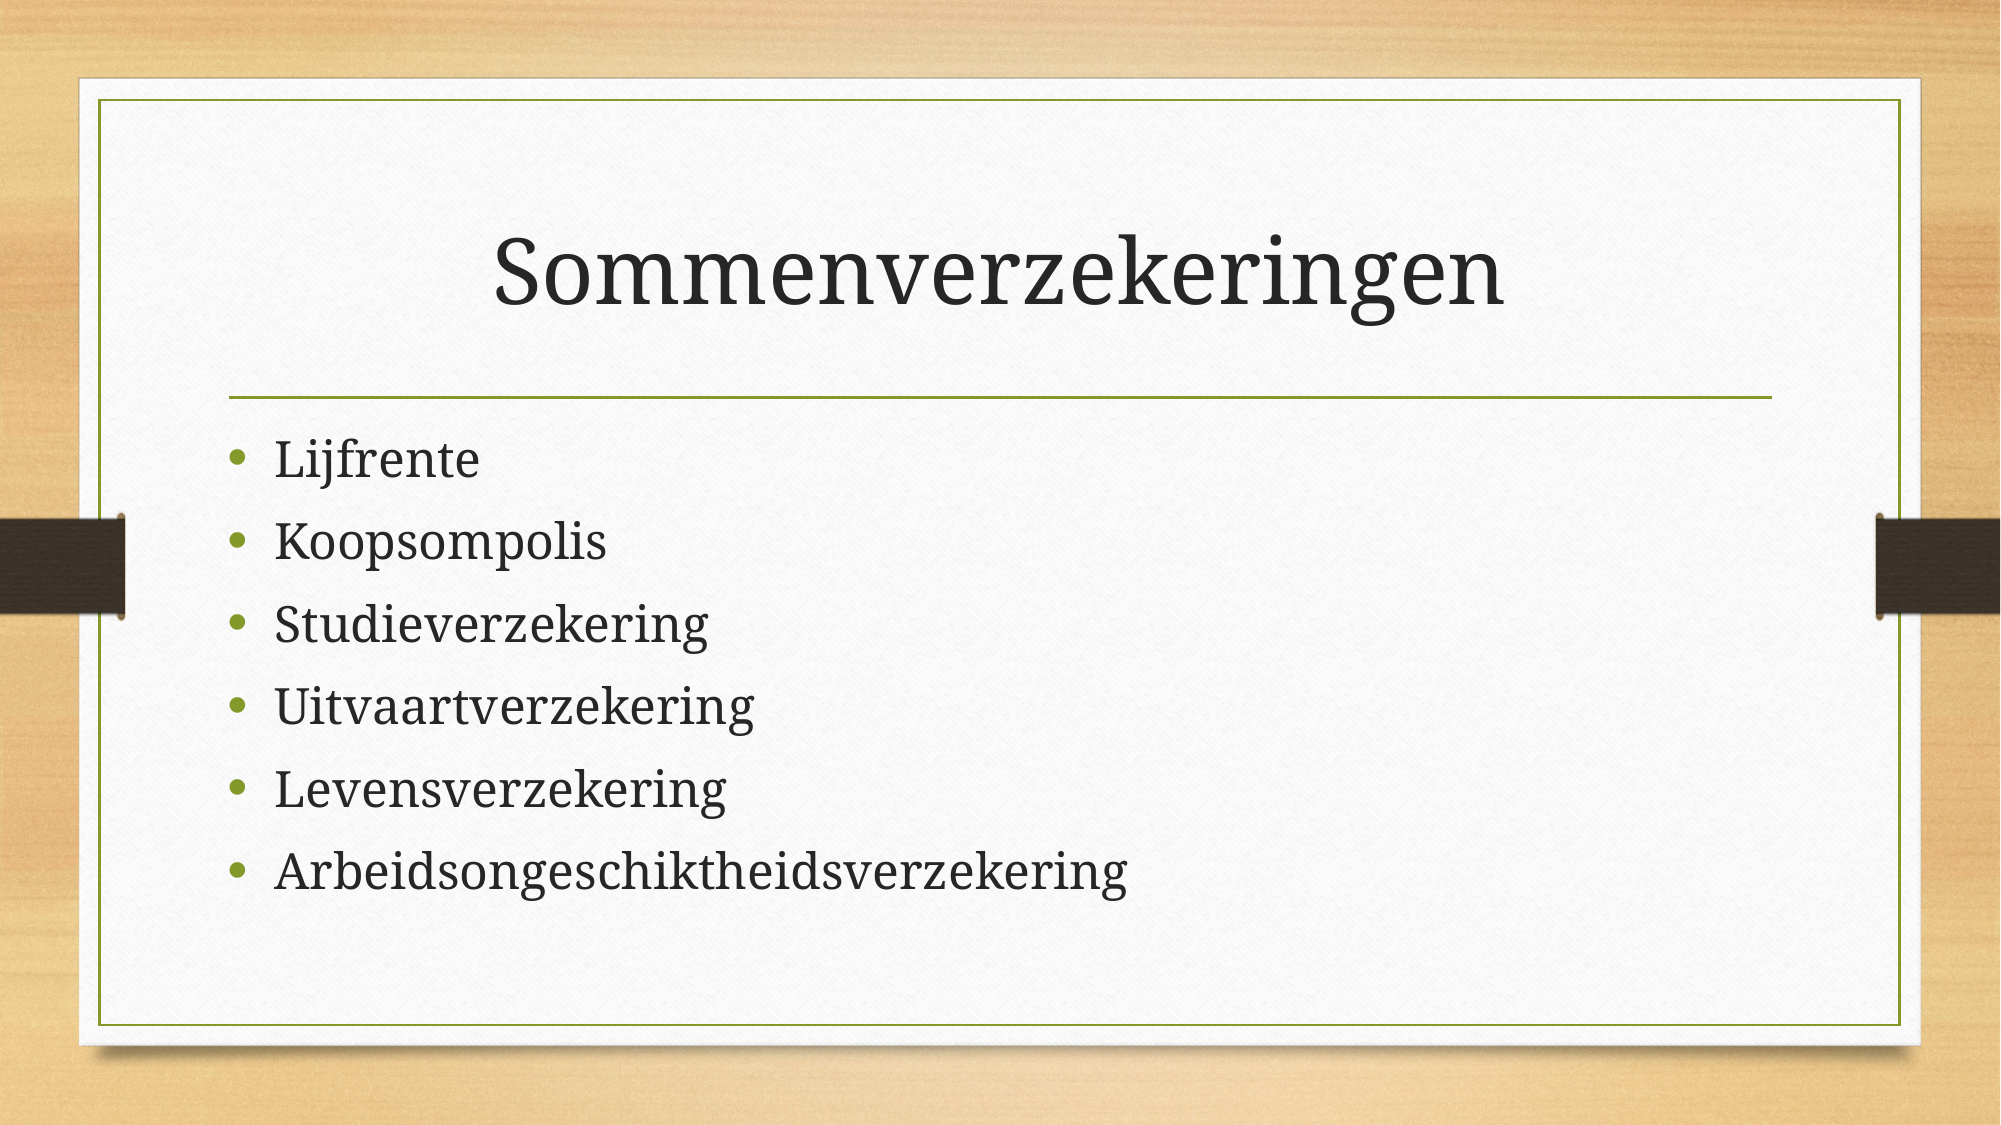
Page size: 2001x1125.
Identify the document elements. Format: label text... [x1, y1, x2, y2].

picture [0, 0, 2001, 1125]
list Lijfrente Koopsompolis Studieverzekering Uitvaartverzekering Levensverzekering Arbeidsongeschiktheidsverzekering [212, 419, 1788, 964]
title Sommenverzekeringen [212, 161, 1788, 375]
